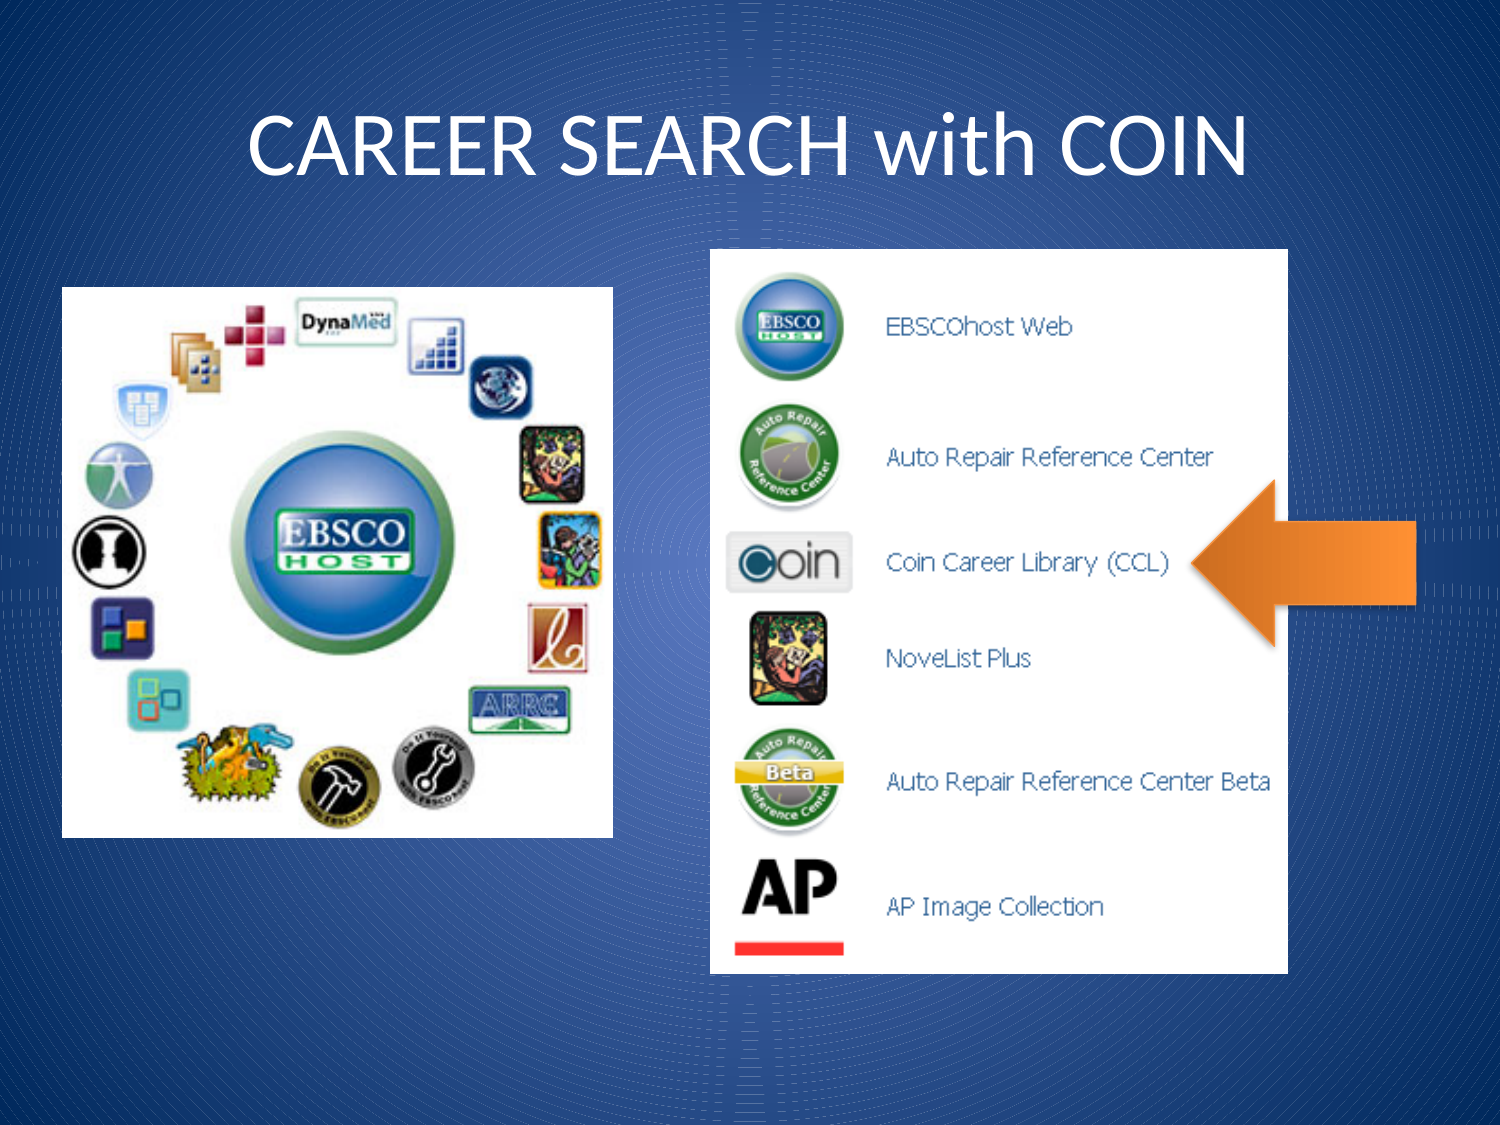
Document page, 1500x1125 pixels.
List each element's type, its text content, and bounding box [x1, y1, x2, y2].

title CAREER SEARCH with COIN [75, 45, 1425, 233]
picture [709, 249, 1288, 975]
text_box [1292, 520, 1417, 606]
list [62, 287, 613, 838]
